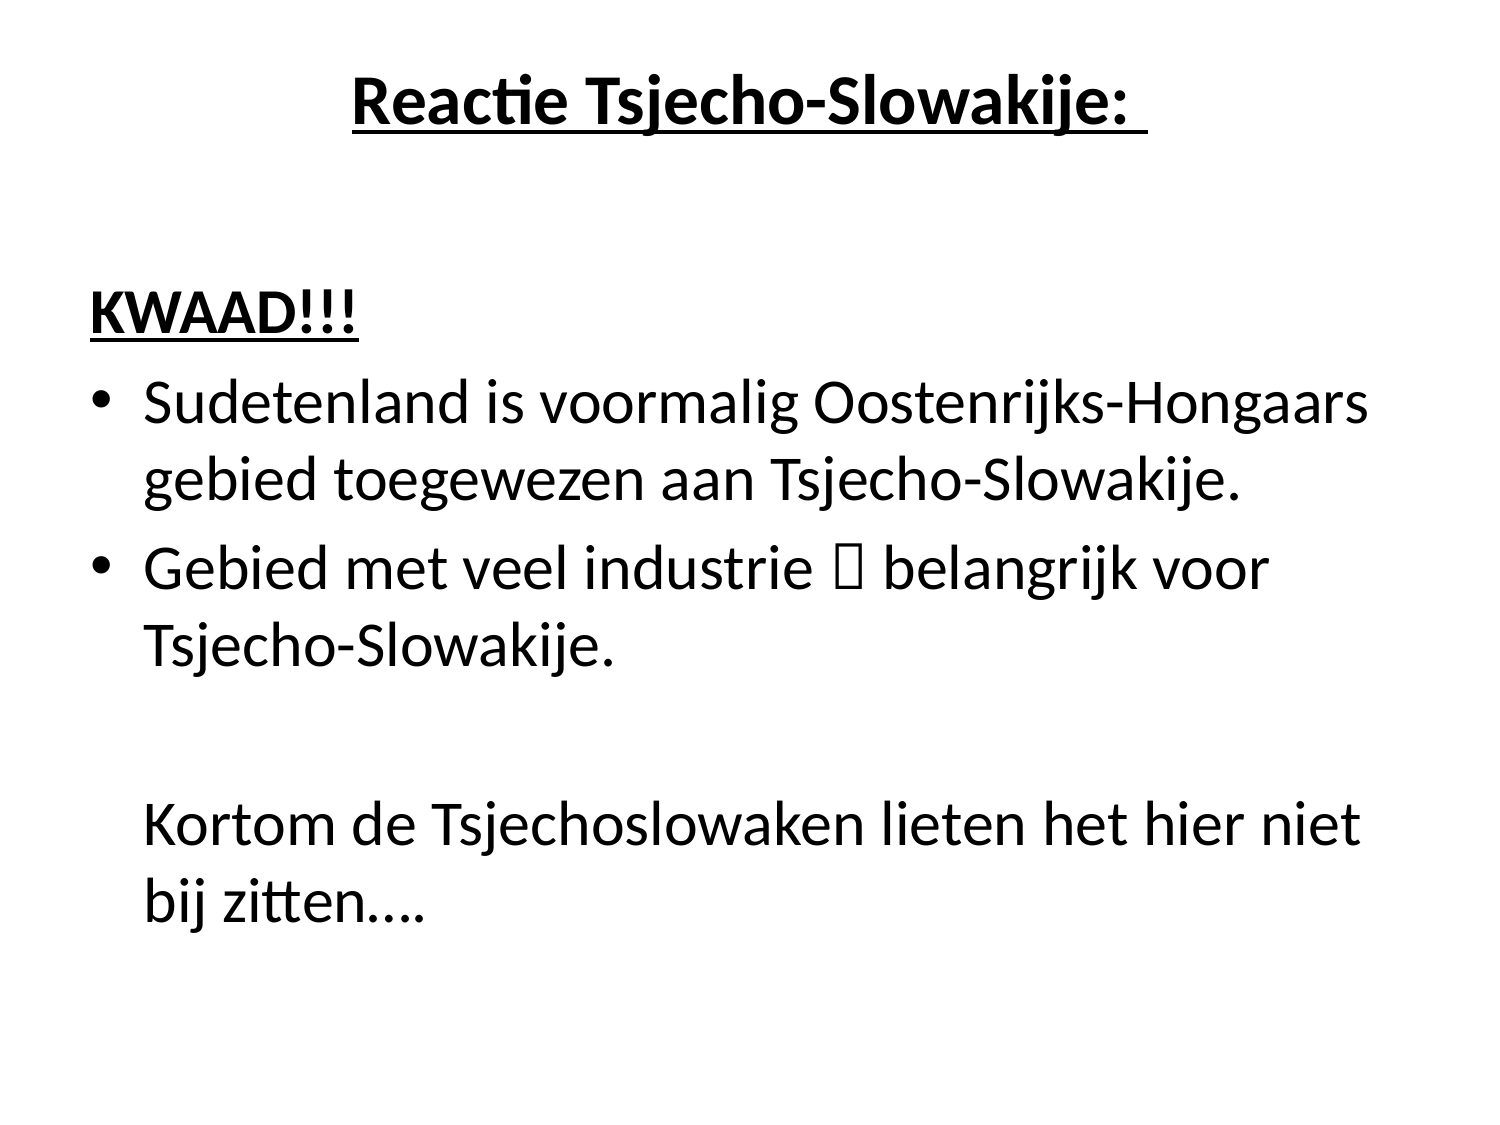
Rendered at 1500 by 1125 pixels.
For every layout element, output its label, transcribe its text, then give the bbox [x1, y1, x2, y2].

title Reactie Tsjecho-Slowakije: [75, 45, 1425, 233]
list KWAAD!!! Sudetenland is voormalig Oostenrijks-Hongaars gebied toegewezen aan Tsjecho-Slowakije. Gebied met veel industrie  belangrijk voor Tsjecho-Slowakije. Kortom de Tsjechoslowaken lieten het hier niet bij zitten…. [75, 262, 1425, 1005]
